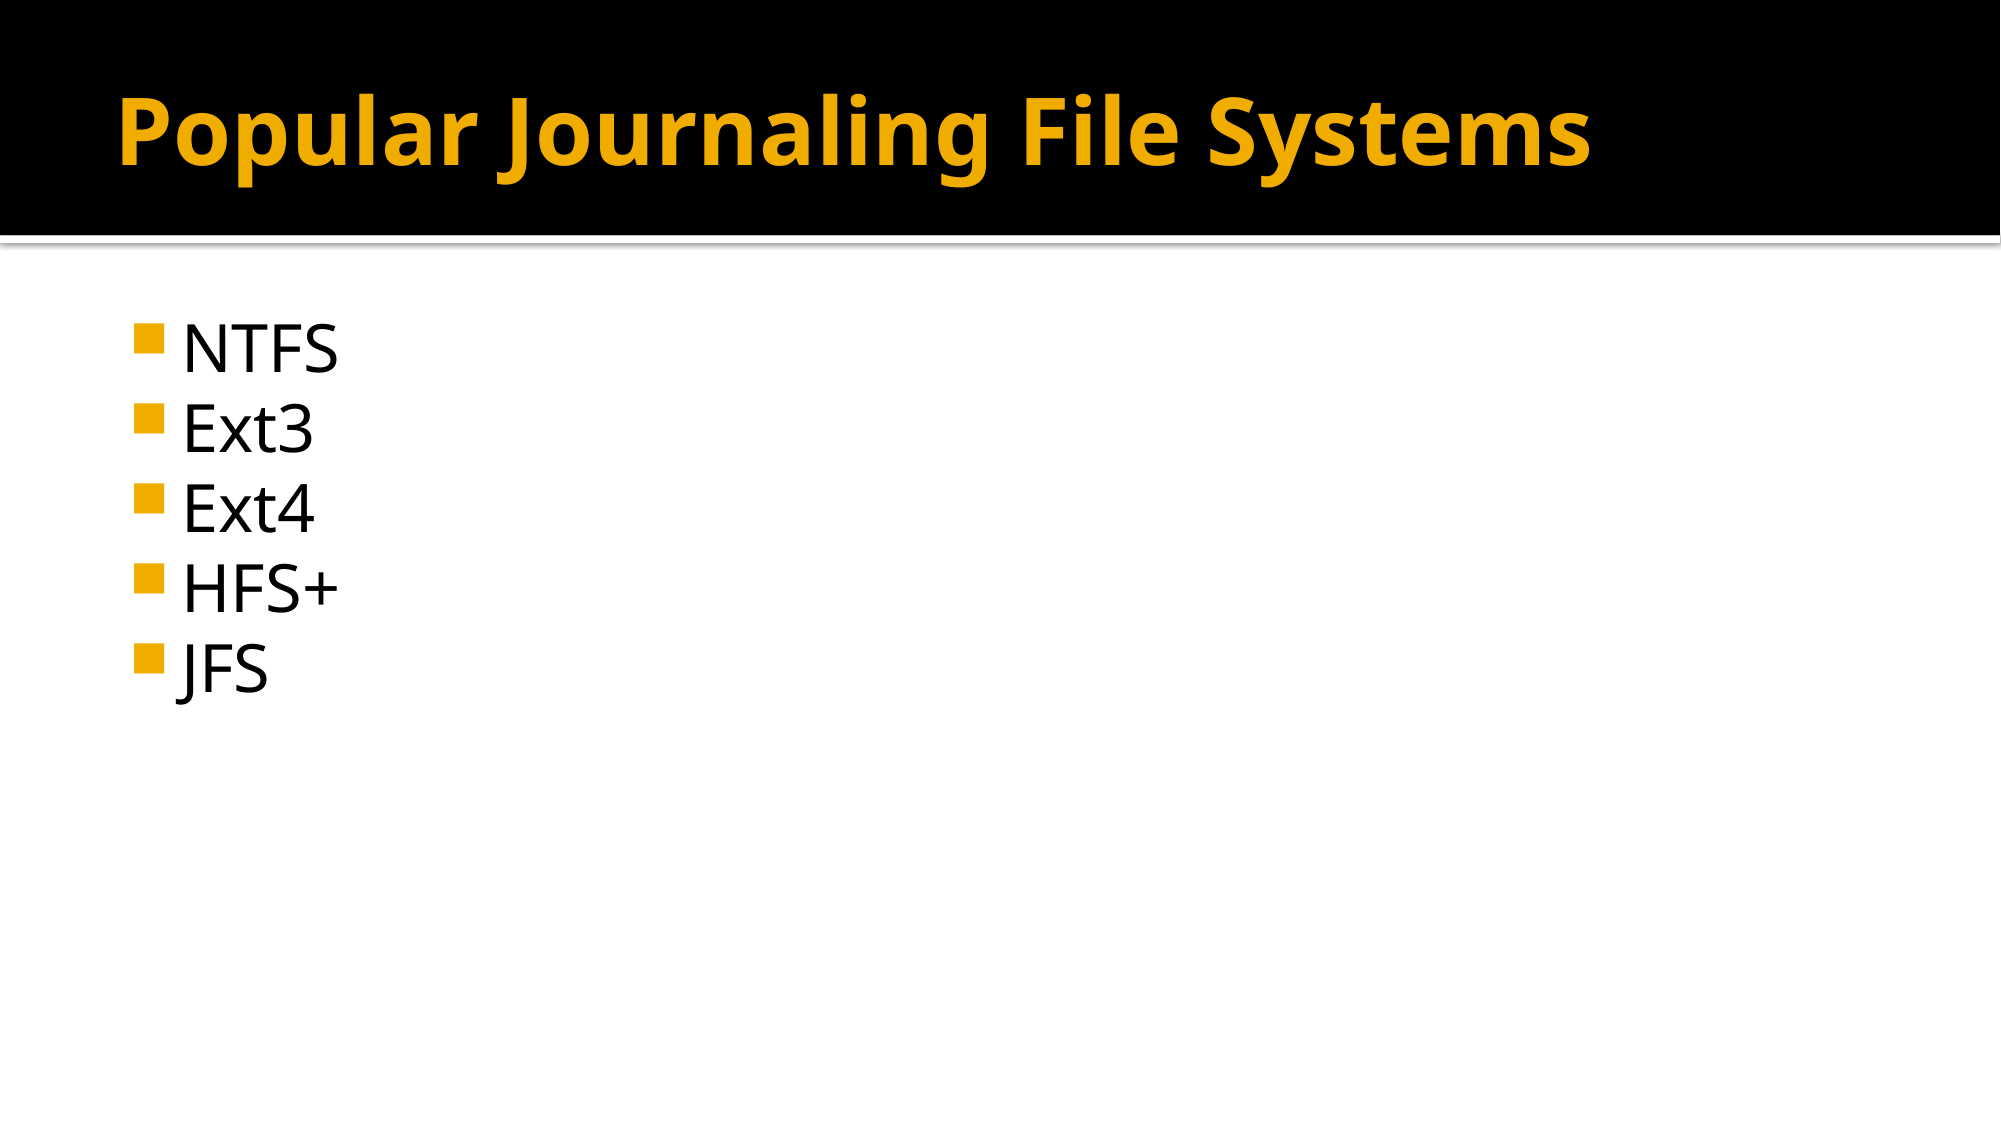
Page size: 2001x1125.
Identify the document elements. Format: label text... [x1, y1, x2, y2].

title Popular Journaling File Systems [99, 25, 1900, 231]
list NTFS Ext3 Ext4 HFS+ JFS [99, 291, 1900, 1050]
